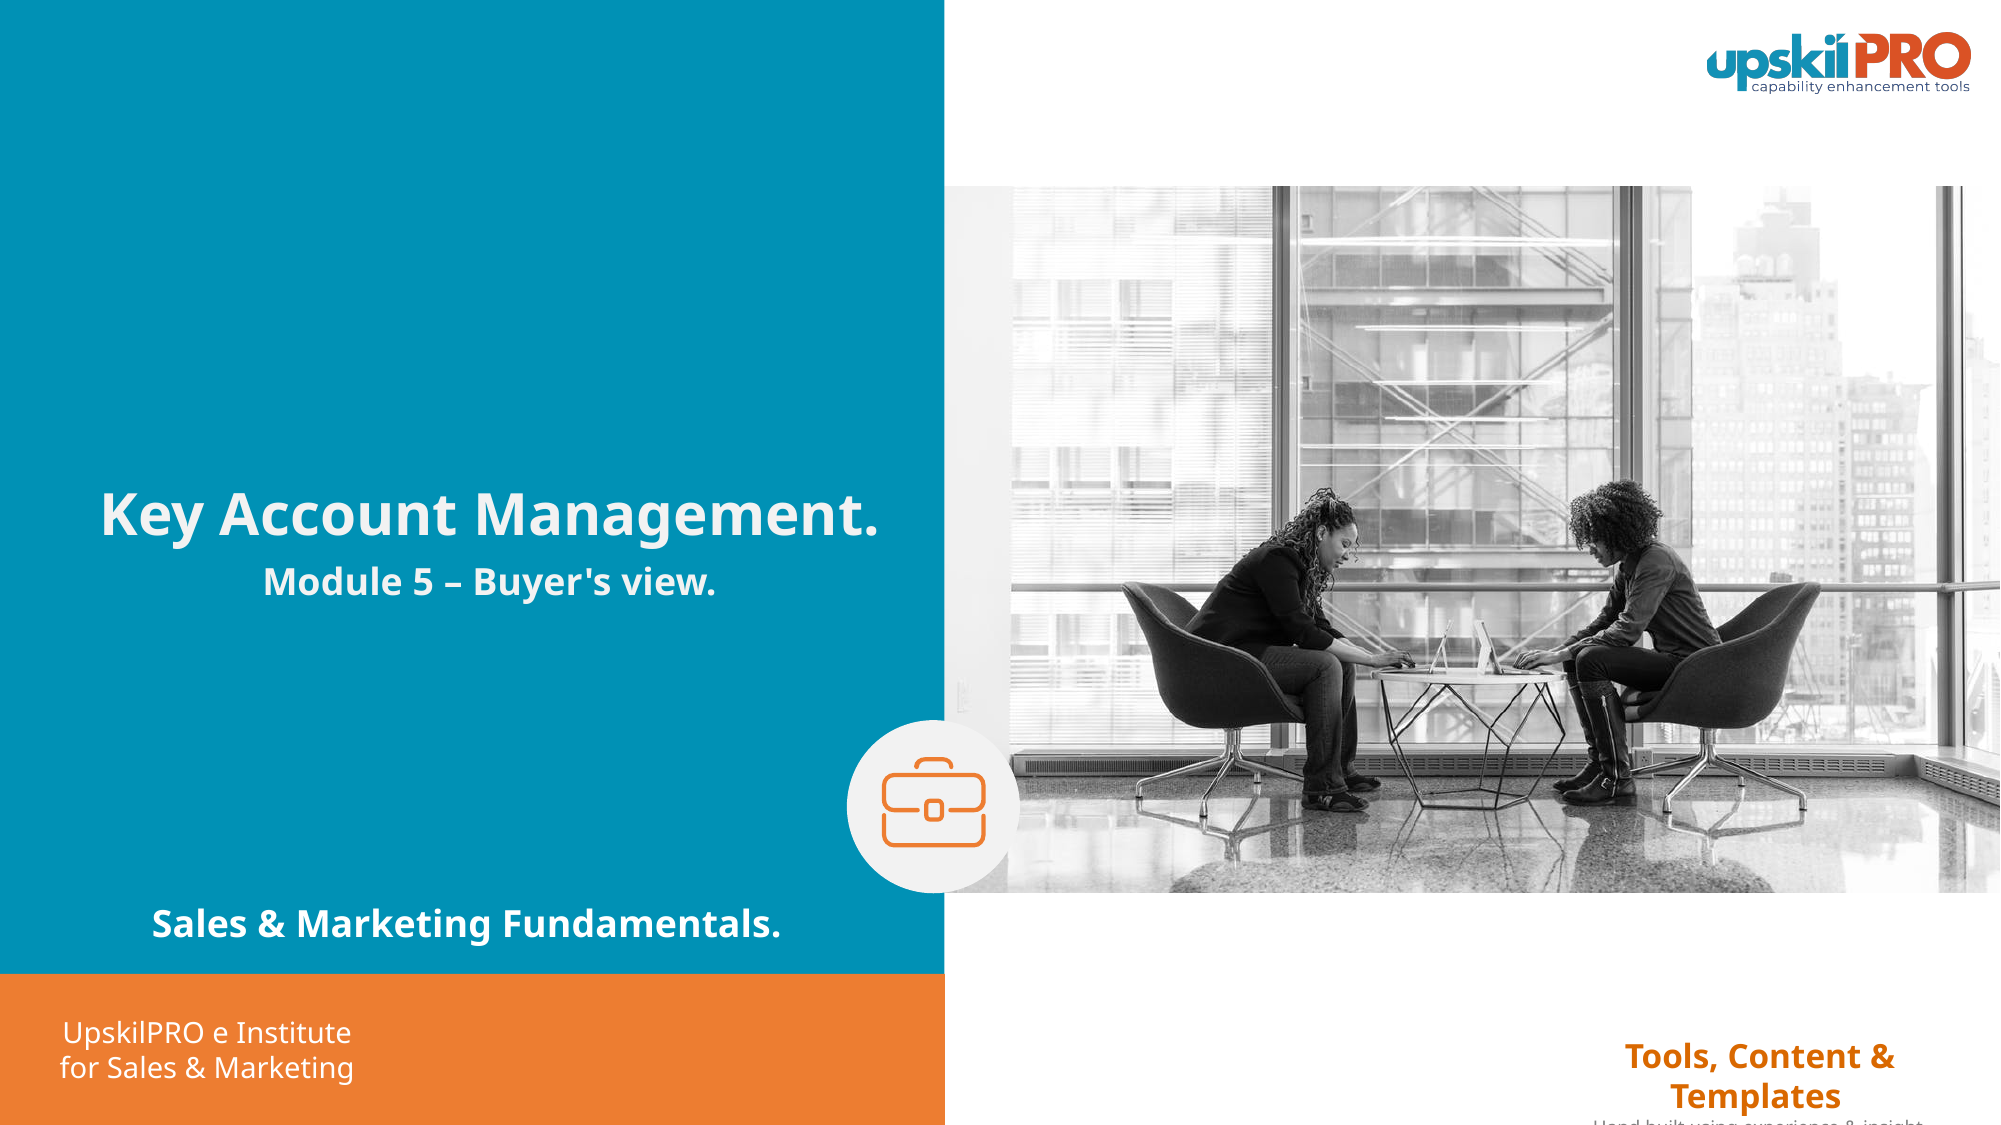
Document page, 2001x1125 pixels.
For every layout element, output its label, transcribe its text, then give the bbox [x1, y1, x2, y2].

picture [945, 186, 2000, 893]
text_box [0, 0, 945, 973]
text_box [0, 973, 946, 1125]
text_box UpskilPRO e Institute for Sales & Marketing [0, 1006, 415, 1092]
picture [1707, 32, 1971, 94]
text_box Key Account Management. [6, 469, 941, 550]
text_box Sales & Marketing Fundamentals. [23, 892, 921, 953]
text_box Module 5 – Buyer's view. [6, 550, 941, 611]
text_box Tools, Content & Templates Hand built using experience & insight [1520, 1028, 2000, 1125]
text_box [846, 720, 1020, 894]
